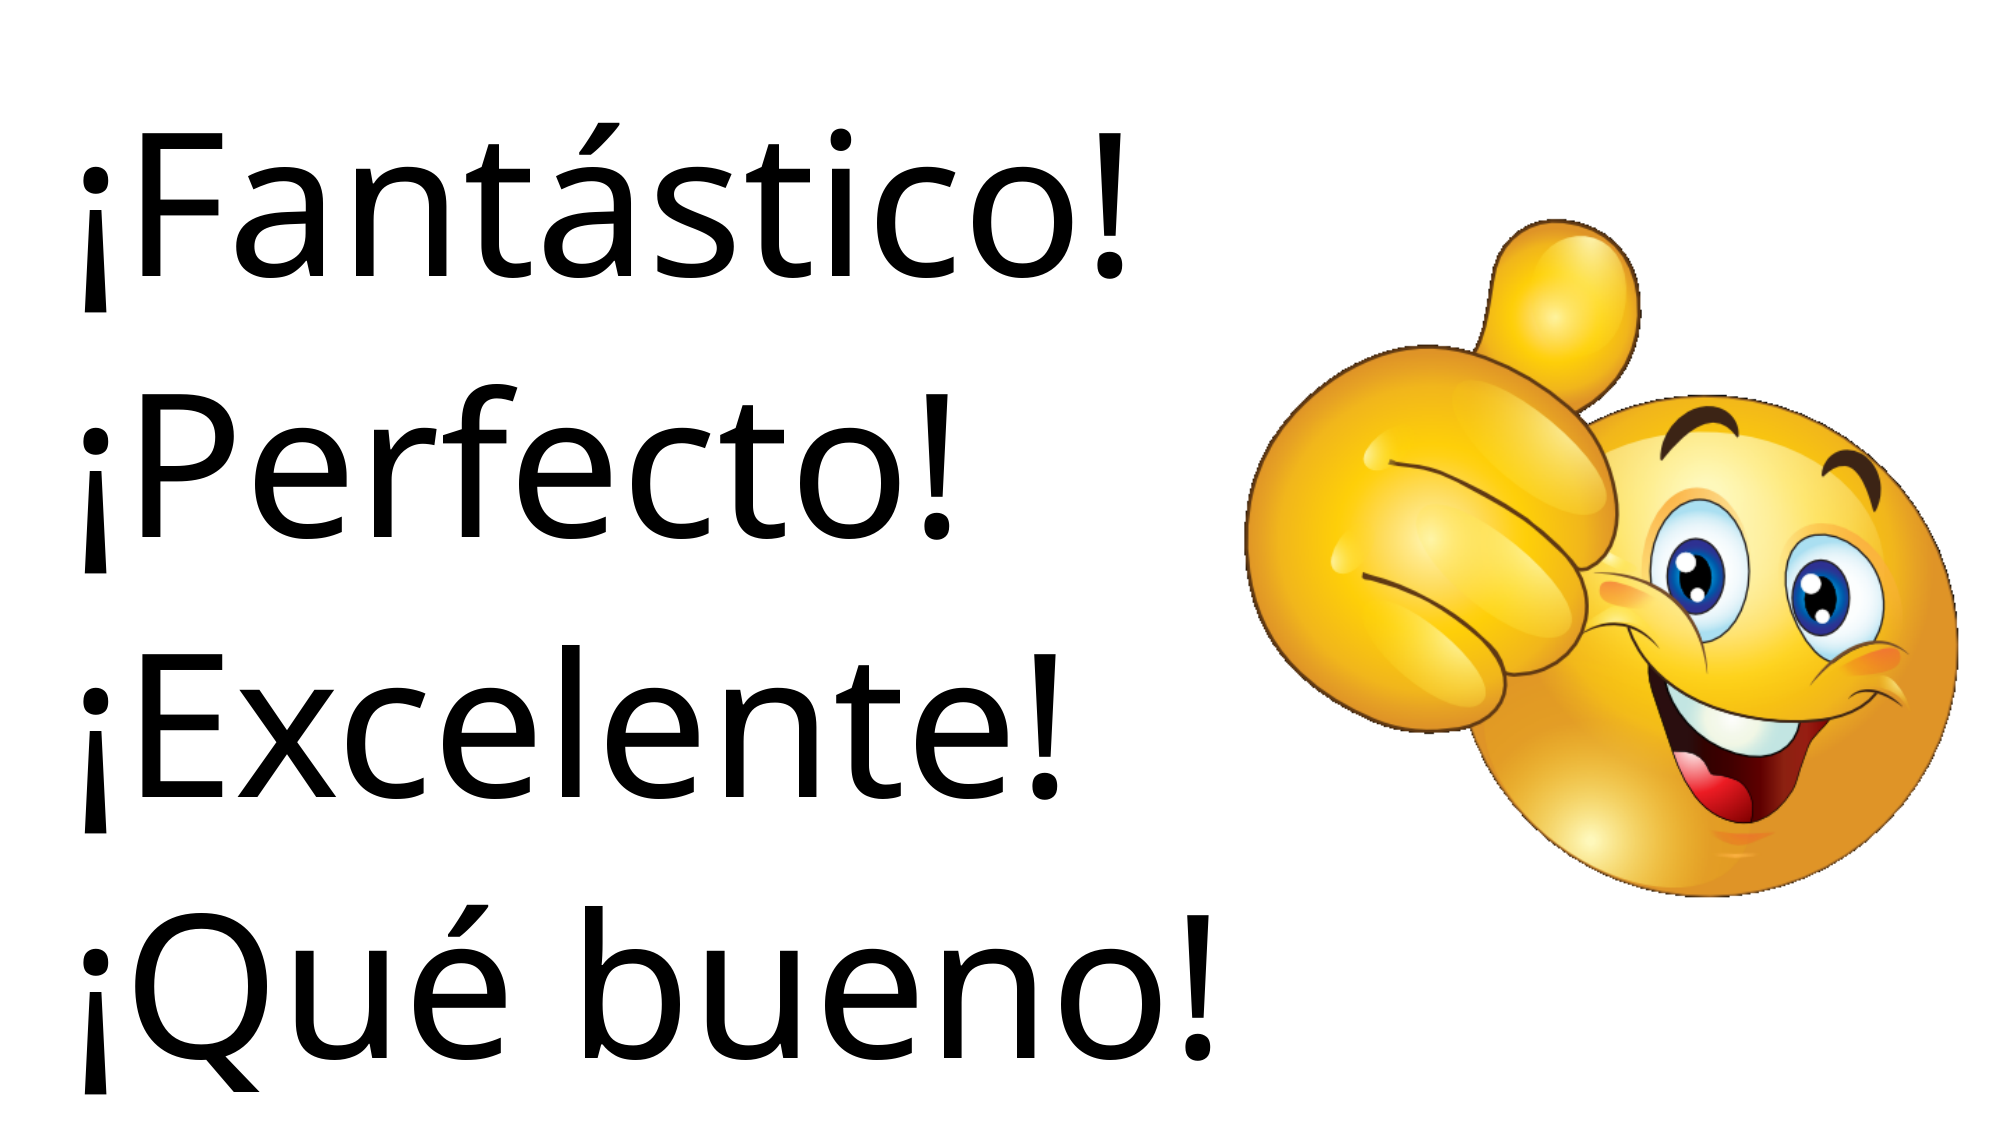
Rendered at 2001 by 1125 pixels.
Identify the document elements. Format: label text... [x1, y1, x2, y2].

title ¡Fantástico! ¡Perfecto! ¡Excelente! ¡Qué bueno! [55, 283, 1781, 1125]
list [1218, 169, 1985, 924]
